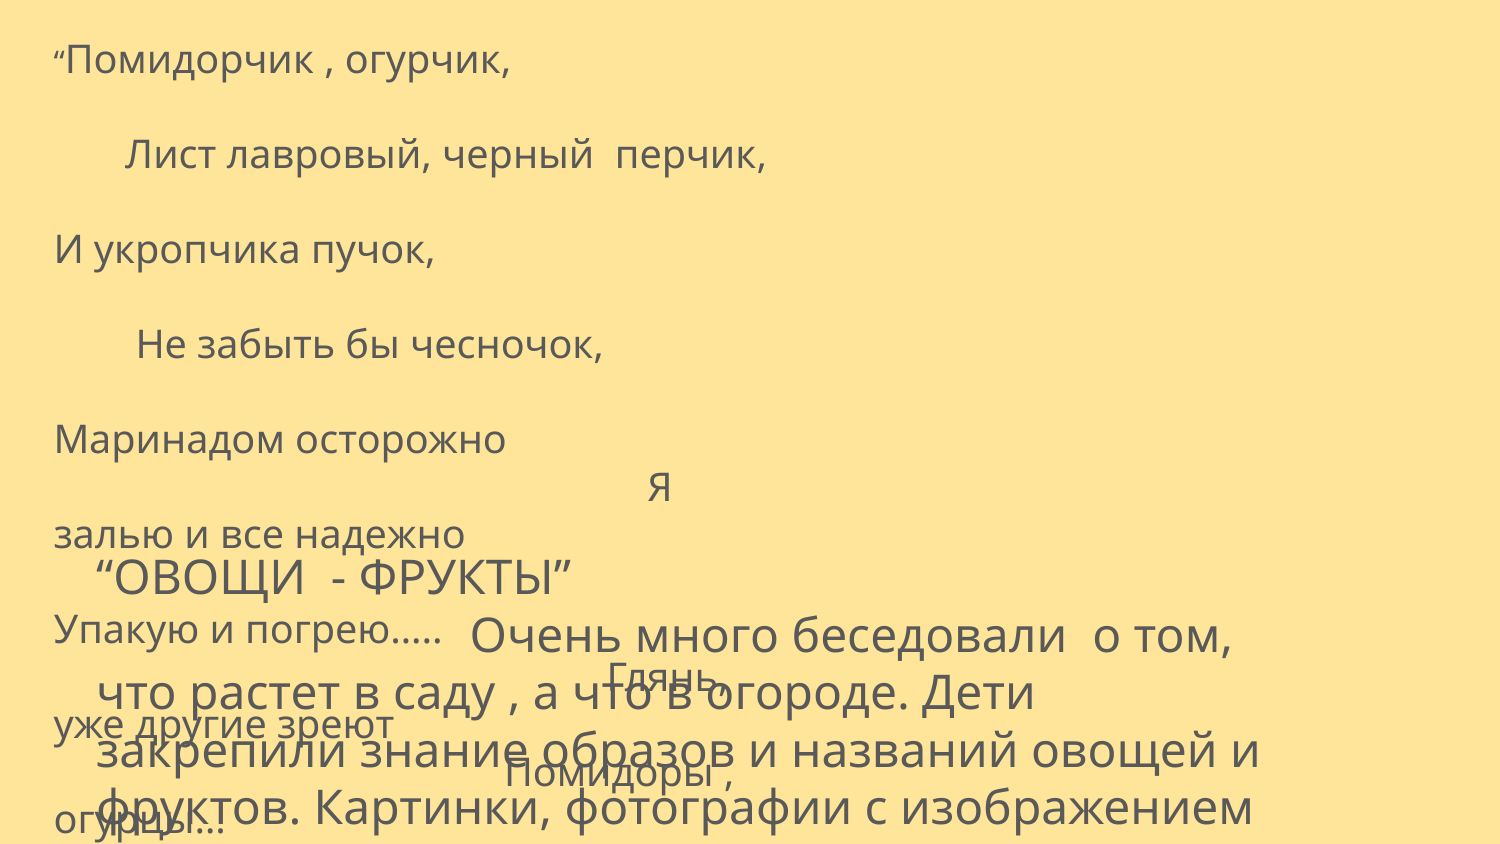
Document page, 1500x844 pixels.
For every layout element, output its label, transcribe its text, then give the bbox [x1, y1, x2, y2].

text_box “Помидорчик , огурчик, Лист лавровый, черный перчик, И укропчика пучок, Не забыть бы чесночок, Маринадом осторожно Я залью и все надежно Упакую и погрею….. Глянь, уже другие зреют Помидоры , огурцы… [38, 19, 799, 844]
text_box “ОВОЩИ - ФРУКТЫ” Очень много беседовали о том, что растет в саду , а что в огороде. Дети закрепили знание образов и названий овощей и фруктов. Картинки, фотографии с изображением овощных культур. Отгадывание загадок об овощах. [81, 531, 1312, 844]
